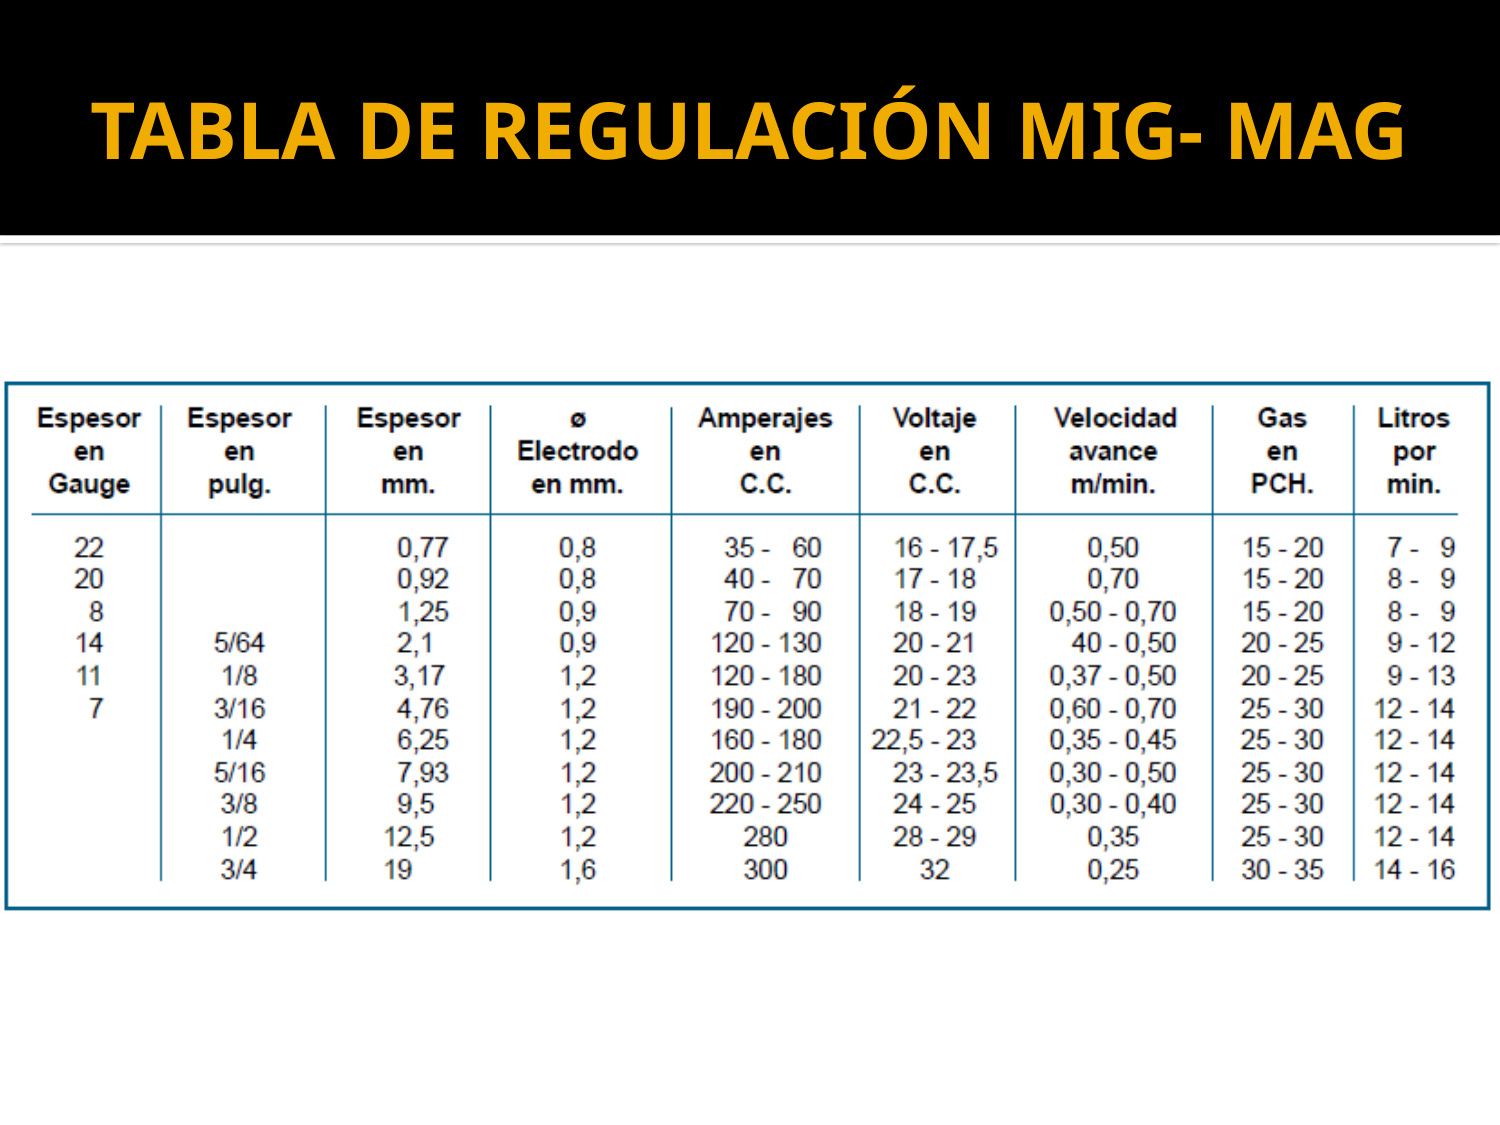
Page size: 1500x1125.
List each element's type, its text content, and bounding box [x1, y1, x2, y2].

picture [0, 371, 1500, 929]
title TABLA DE REGULACIÓN MIG- MAG [75, 25, 1425, 231]
